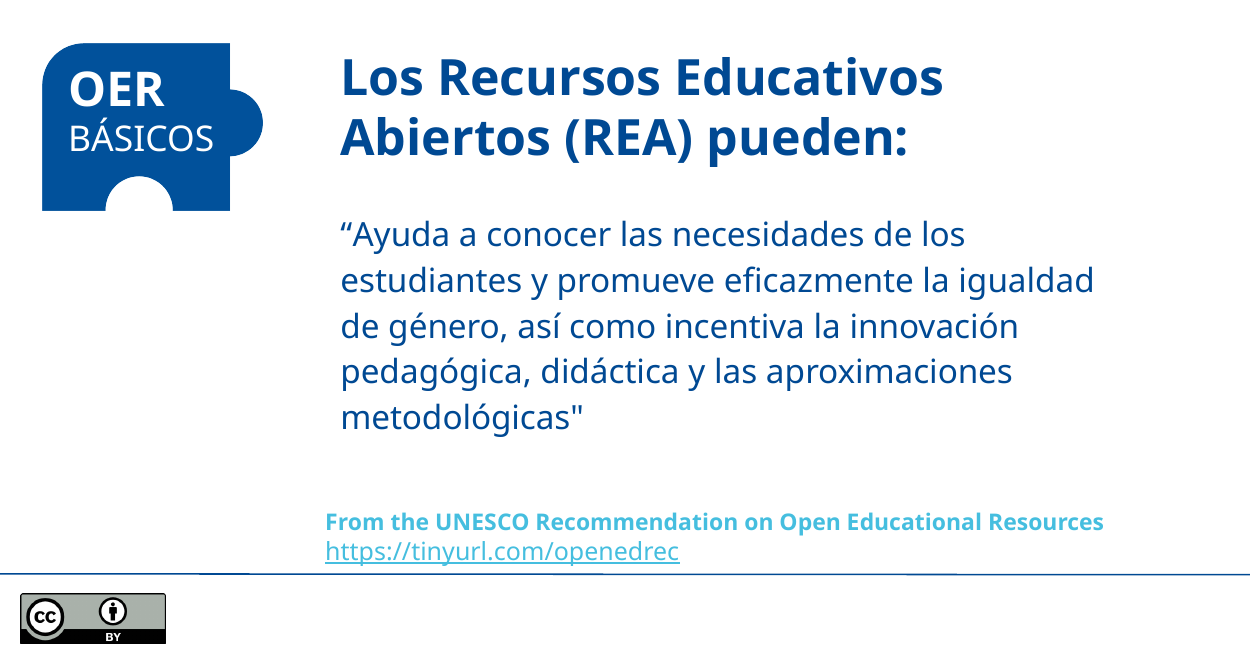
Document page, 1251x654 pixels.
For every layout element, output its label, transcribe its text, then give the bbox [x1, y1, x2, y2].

text_box Los Recursos Educativos Abiertos (REA) pueden: [325, 30, 1137, 181]
text_box OER BÁSICOS [263, 43, 391, 174]
text_box [0, 582, 1250, 654]
picture [20, 592, 166, 645]
picture [41, 43, 263, 212]
text_box “Ayuda a conocer las necesidades de los estudiantes y promueve eficazmente la igualdad de género, así como incentiva la innovación pedagógica, didáctica y las aproximaciones metodológicas" [325, 192, 1113, 487]
text_box From the UNESCO Recommendation on Open Educational Resources https://tinyurl.com/openedrec [312, 495, 1123, 572]
